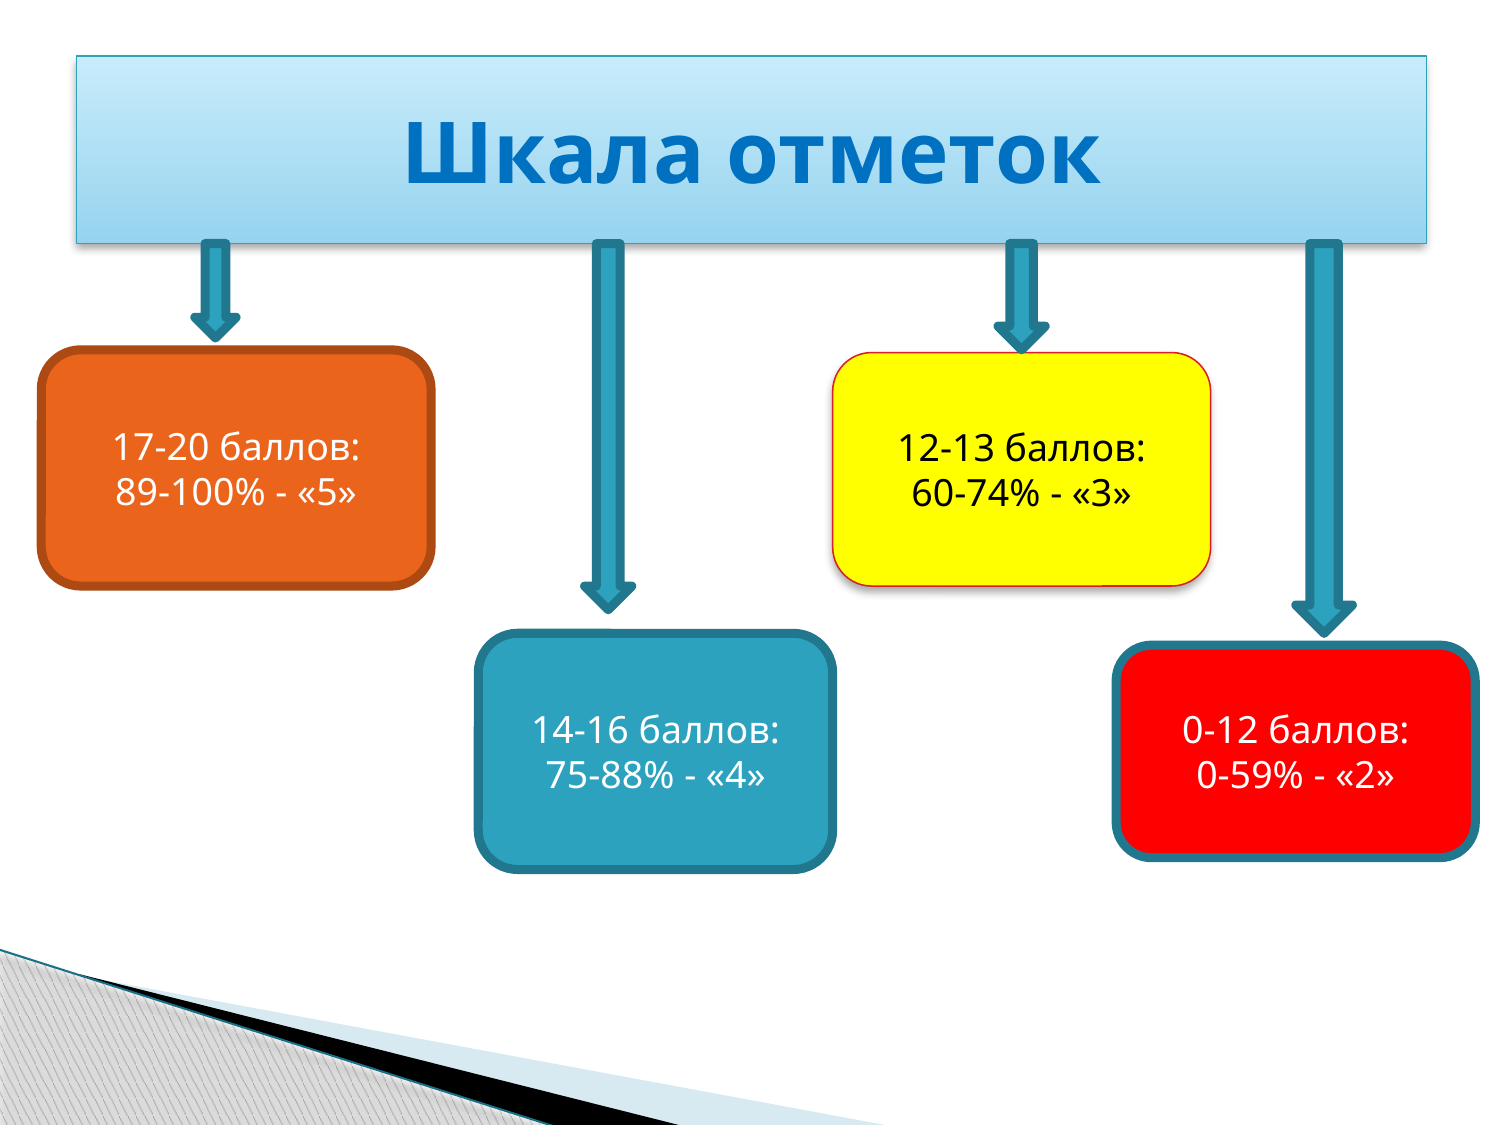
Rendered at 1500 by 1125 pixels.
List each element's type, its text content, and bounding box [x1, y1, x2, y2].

title Шкала отметок [76, 55, 1427, 244]
text_box 12-13 баллов: 60-74% - «3» [831, 351, 1212, 587]
text_box 14-16 баллов: 75-88% - «4» [473, 628, 838, 875]
text_box [190, 238, 241, 343]
text_box [580, 239, 637, 615]
text_box [1291, 239, 1357, 638]
text_box 0-12 баллов: 0-59% - «2» [1111, 640, 1480, 863]
text_box [993, 238, 1050, 355]
text_box 17-20 баллов: 89-100% - «5» [36, 345, 436, 591]
